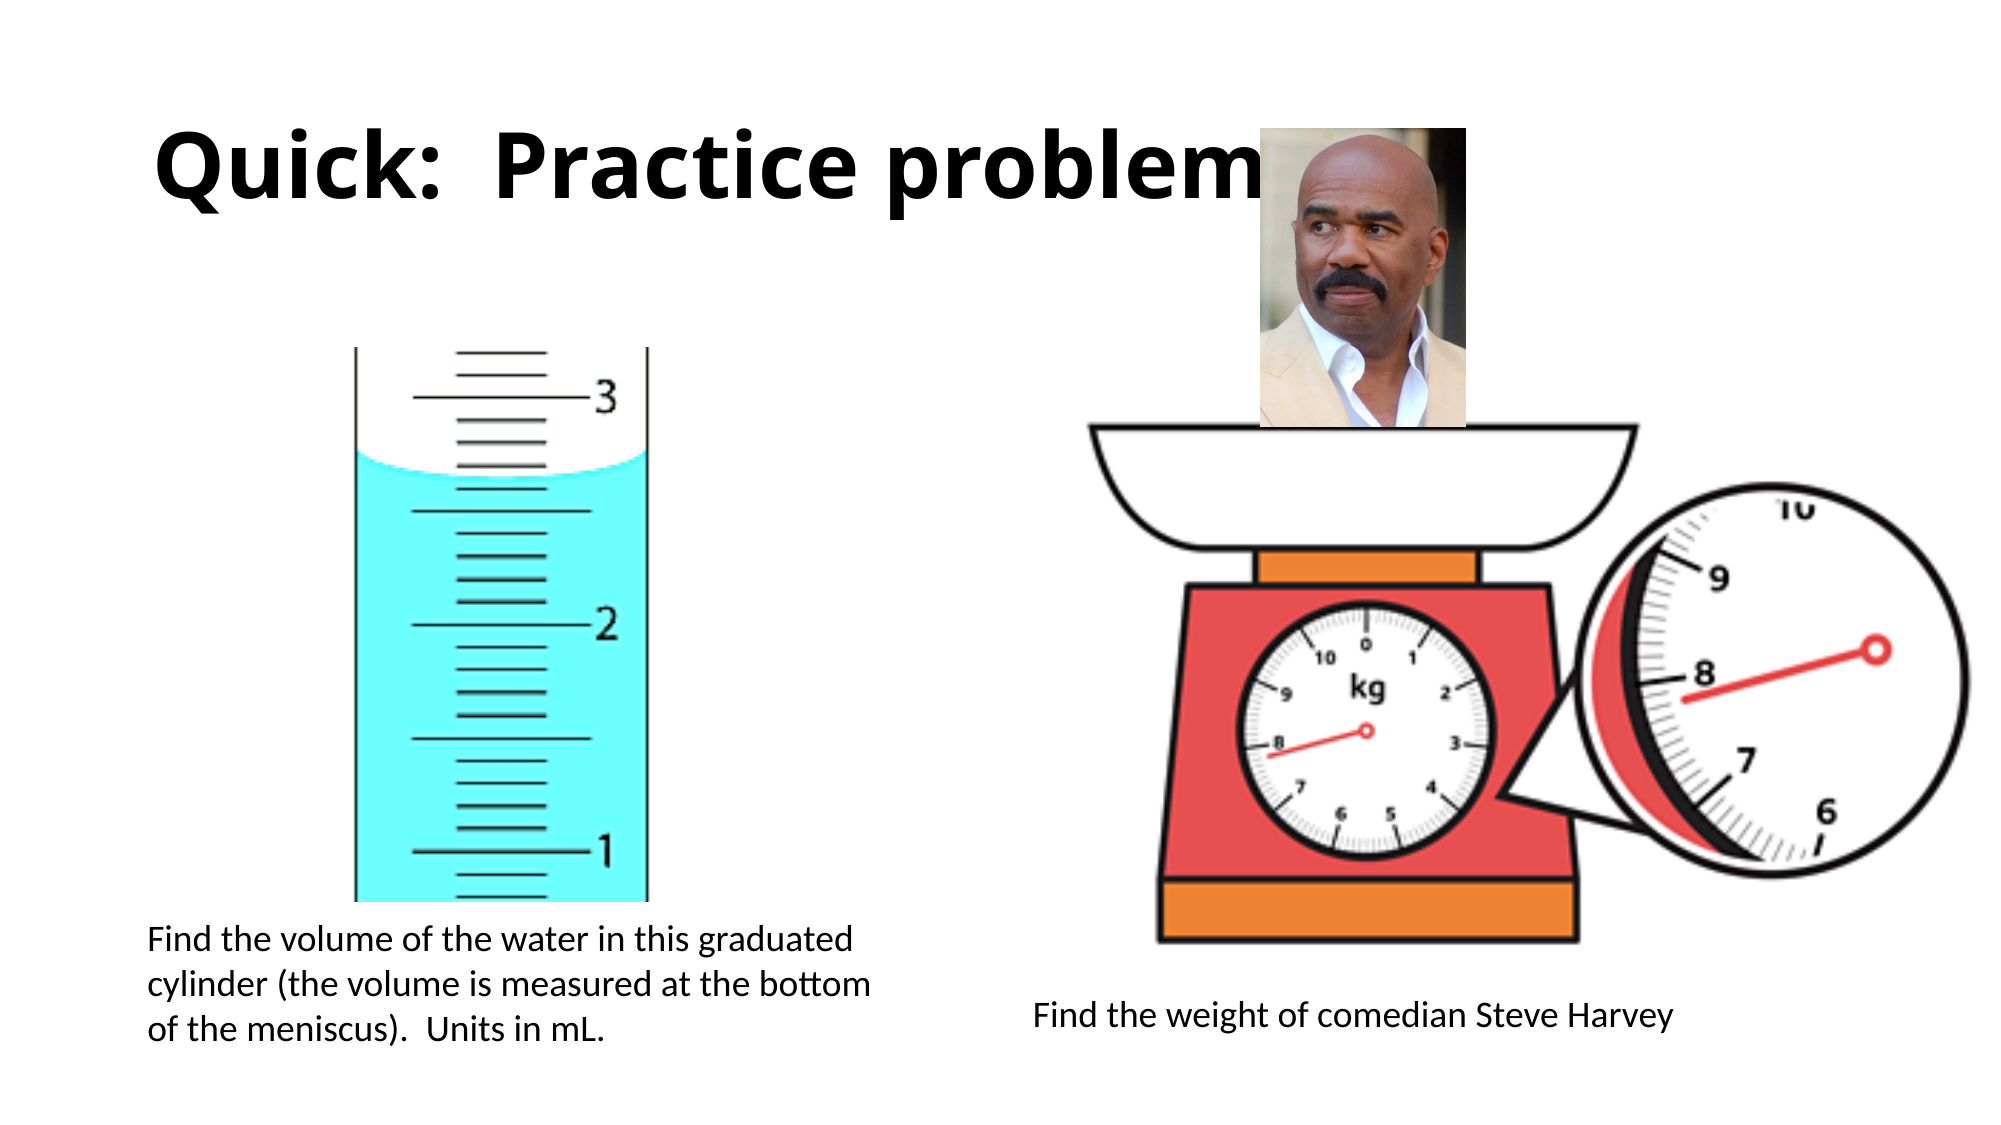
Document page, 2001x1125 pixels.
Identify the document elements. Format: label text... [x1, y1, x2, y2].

text_box Find the volume of the water in this graduated cylinder (the volume is measured at the bottom of the meniscus). Units in mL. [132, 906, 892, 1057]
picture [225, 347, 780, 902]
picture [891, 128, 2000, 988]
text_box Find the weight of comedian Steve Harvey [1018, 988, 1823, 1043]
title Quick: Practice problems! [137, 59, 1863, 278]
